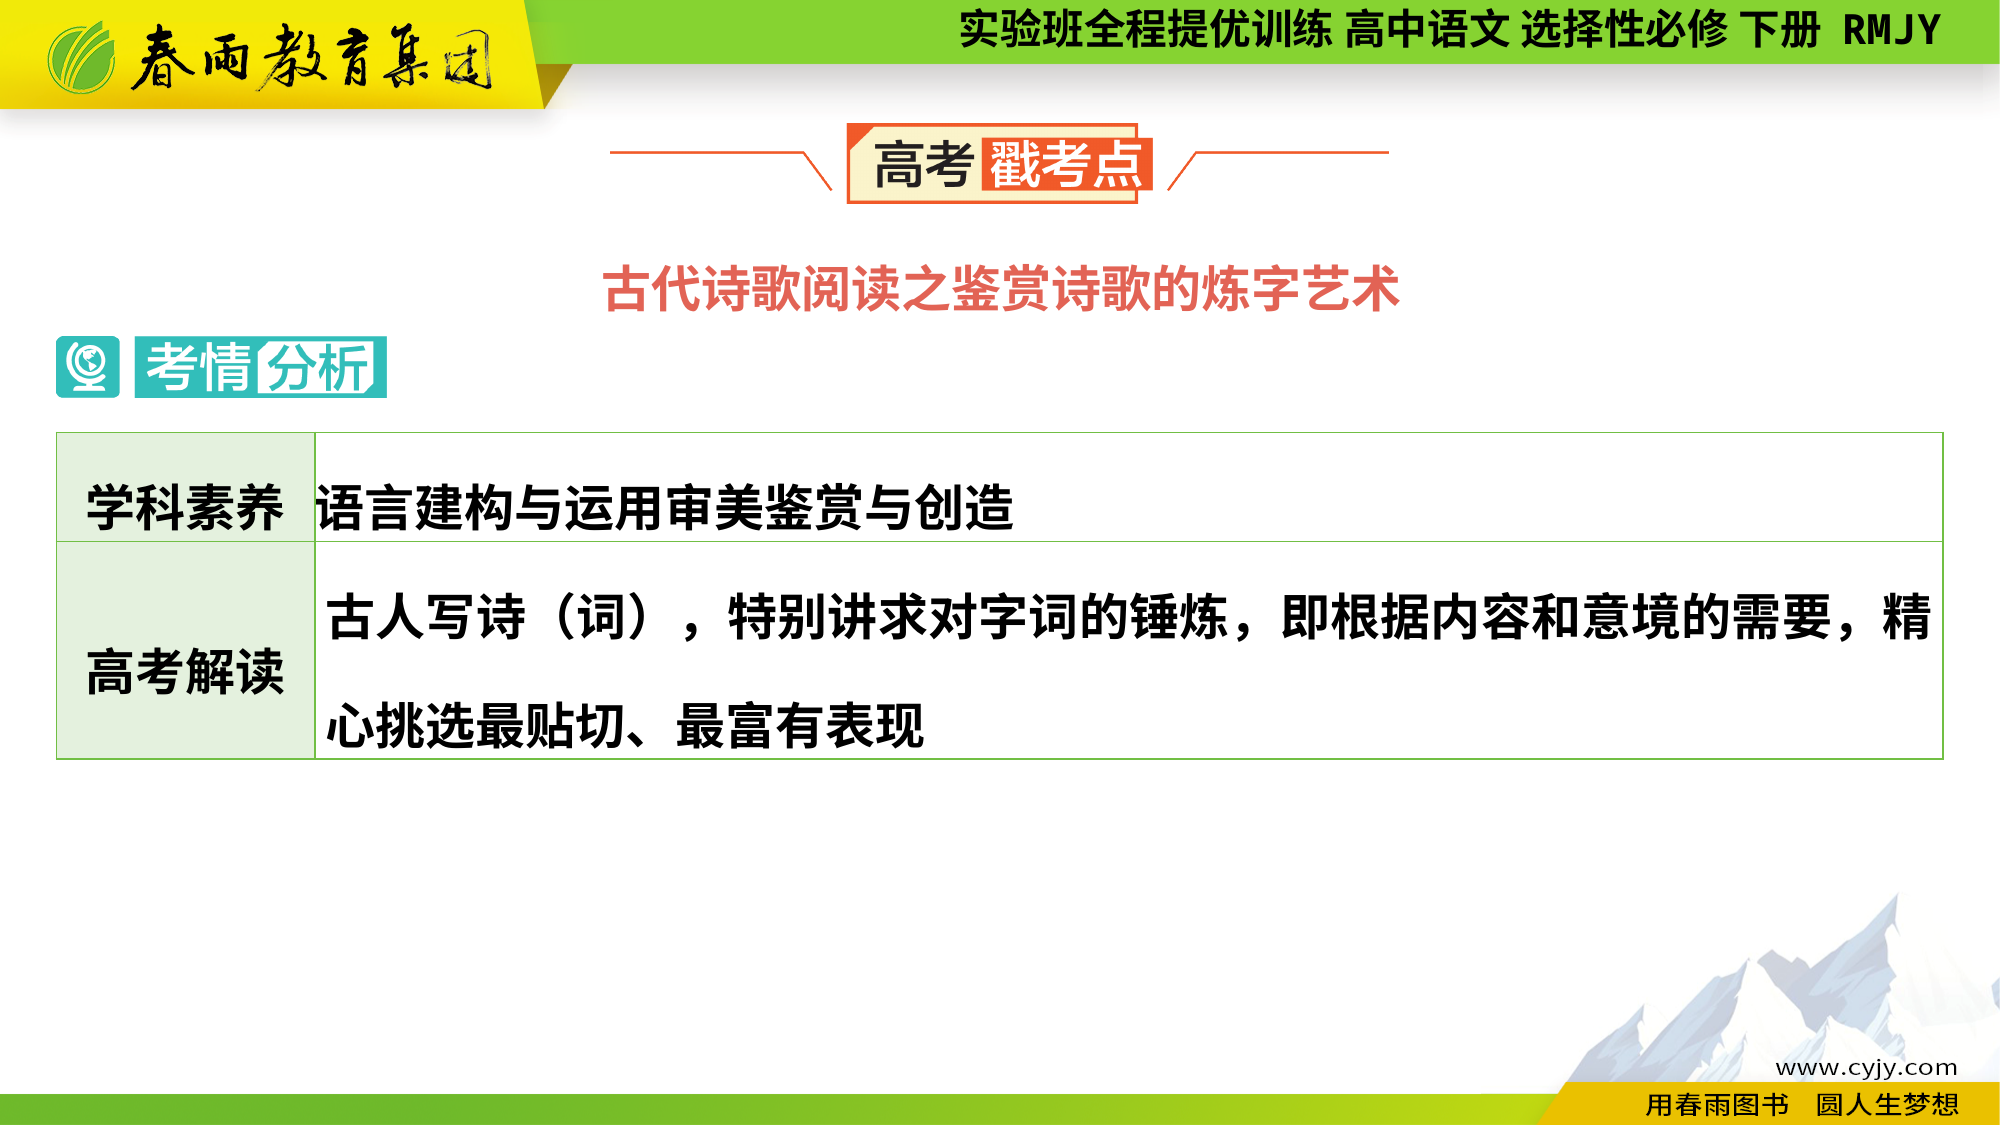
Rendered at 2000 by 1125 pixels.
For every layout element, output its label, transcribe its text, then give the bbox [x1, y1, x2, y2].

table_cell 古人写诗（词），特别讲求对字词的锤炼，即根据内容和意境的需要，精心挑选最贴切、最富有表现 [316, 542, 1942, 758]
picture [0, 0, 2000, 1125]
table_header 学科素养 [57, 433, 314, 541]
list 古代诗歌阅读之鉴赏诗歌的炼字艺术 [59, 219, 1944, 315]
table_header 语言建构与运用审美鉴赏与创造 [316, 433, 1942, 541]
table_cell 高考解读 [57, 542, 314, 758]
